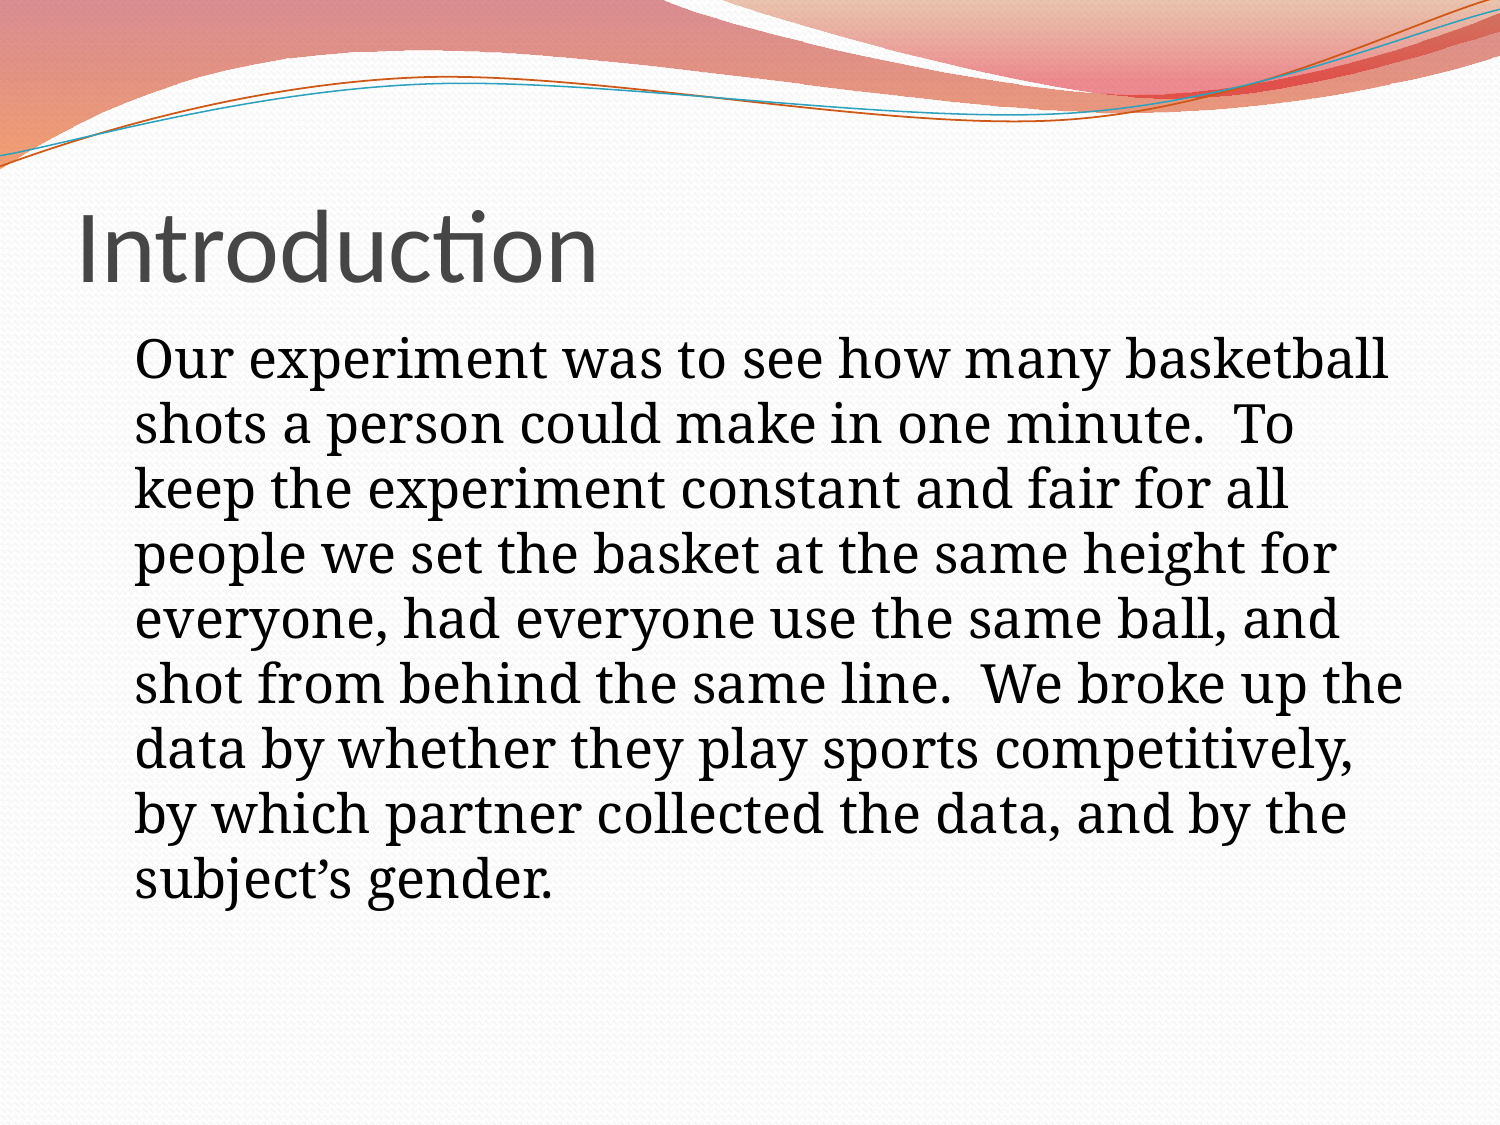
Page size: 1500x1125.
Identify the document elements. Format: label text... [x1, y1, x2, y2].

title Introduction [75, 115, 1425, 303]
list Our experiment was to see how many basketball shots a person could make in one minute. To keep the experiment constant and fair for all people we set the basket at the same height for everyone, had everyone use the same ball, and shot from behind the same line. We broke up the data by whether they play sports competitively, by which partner collected the data, and by the subject’s gender. [75, 317, 1425, 1038]
